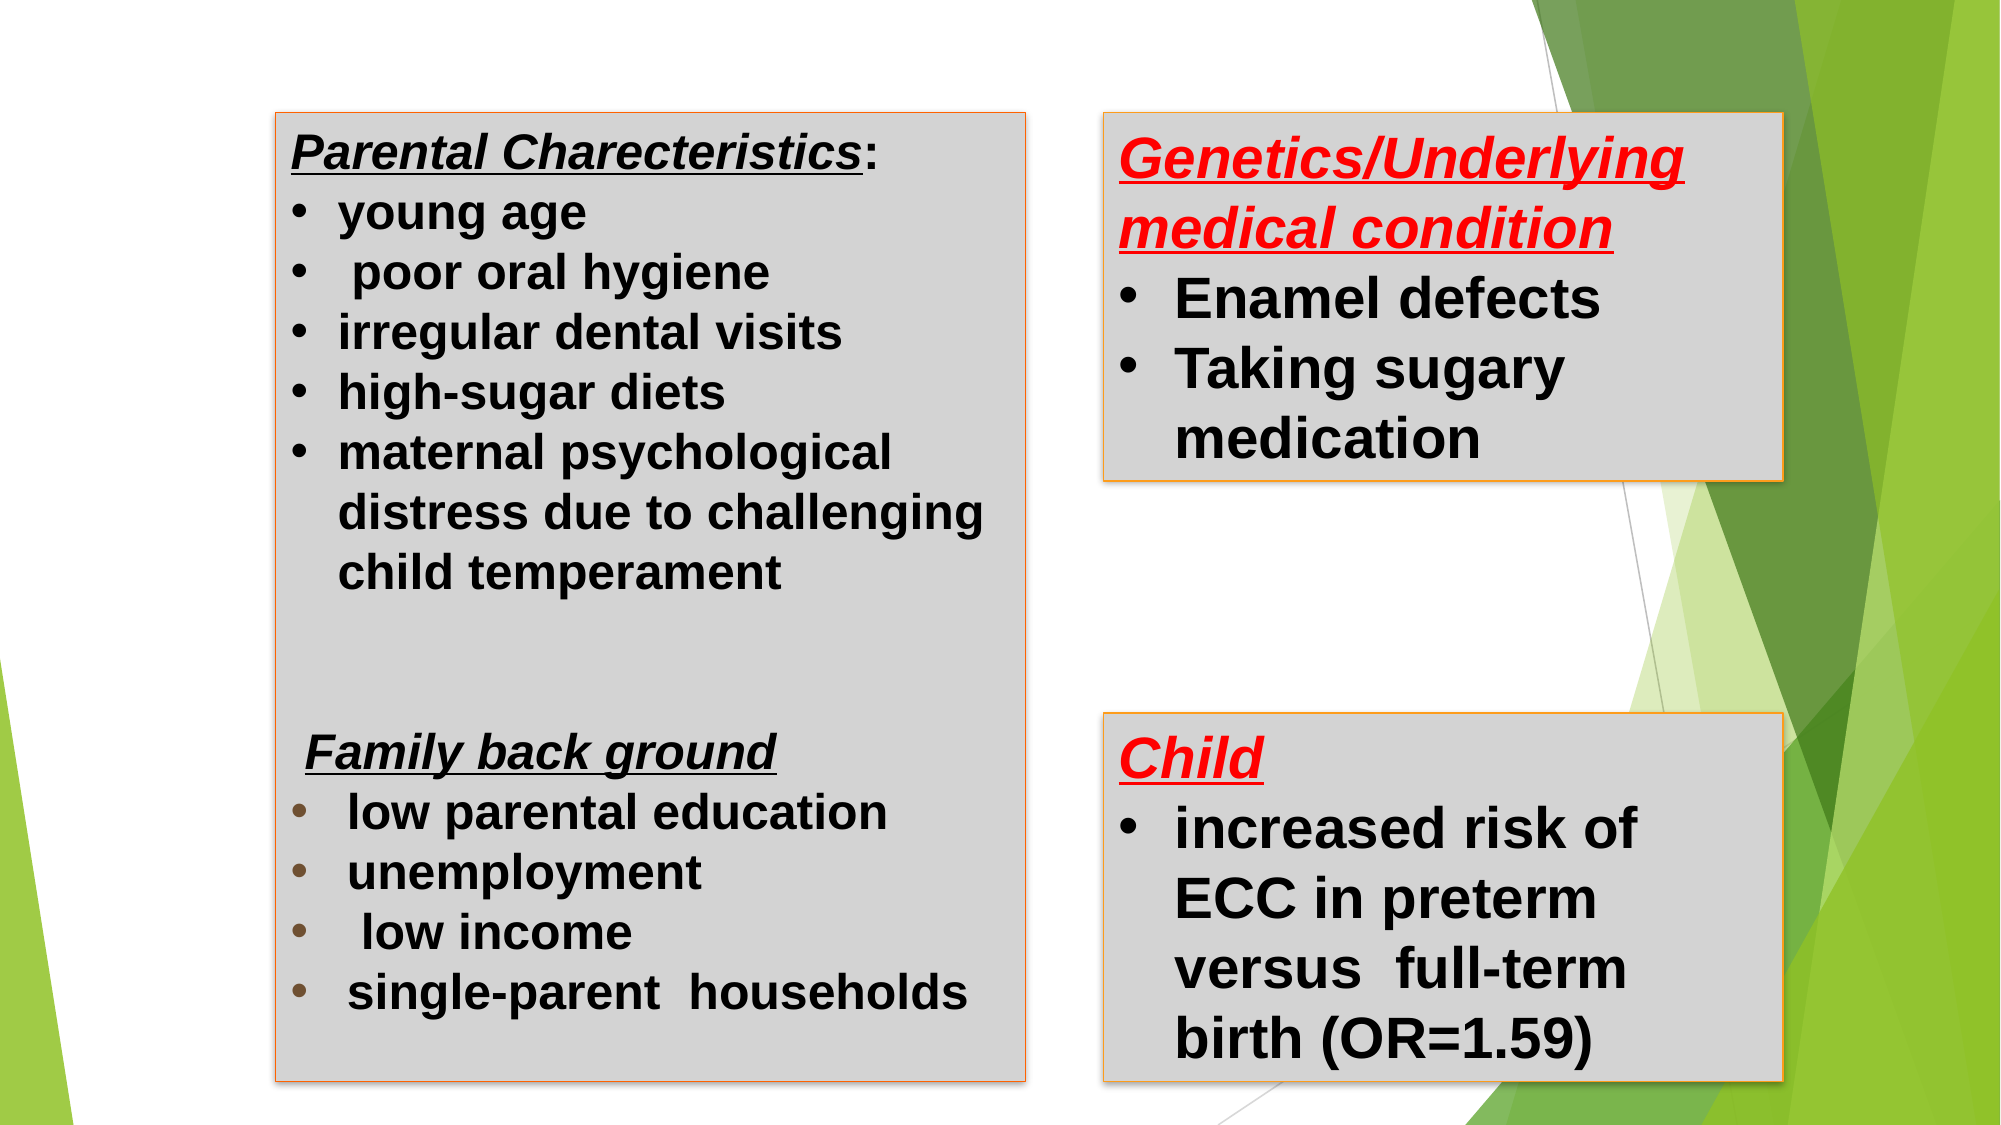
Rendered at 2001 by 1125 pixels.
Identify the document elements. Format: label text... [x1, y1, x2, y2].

text_box Child increased risk of ECC in preterm versus full-term birth (OR=1.59) [1103, 713, 1784, 1082]
text_box Parental Charecteristics: young age poor oral hygiene irregular dental visits high-sugar diets maternal psychological distress due to challenging child temperament Family back ground low parental education unemployment low income single-parent households [275, 112, 1026, 1082]
text_box Genetics/Underlying medical condition Enamel defects Taking sugary medication [1103, 112, 1784, 481]
